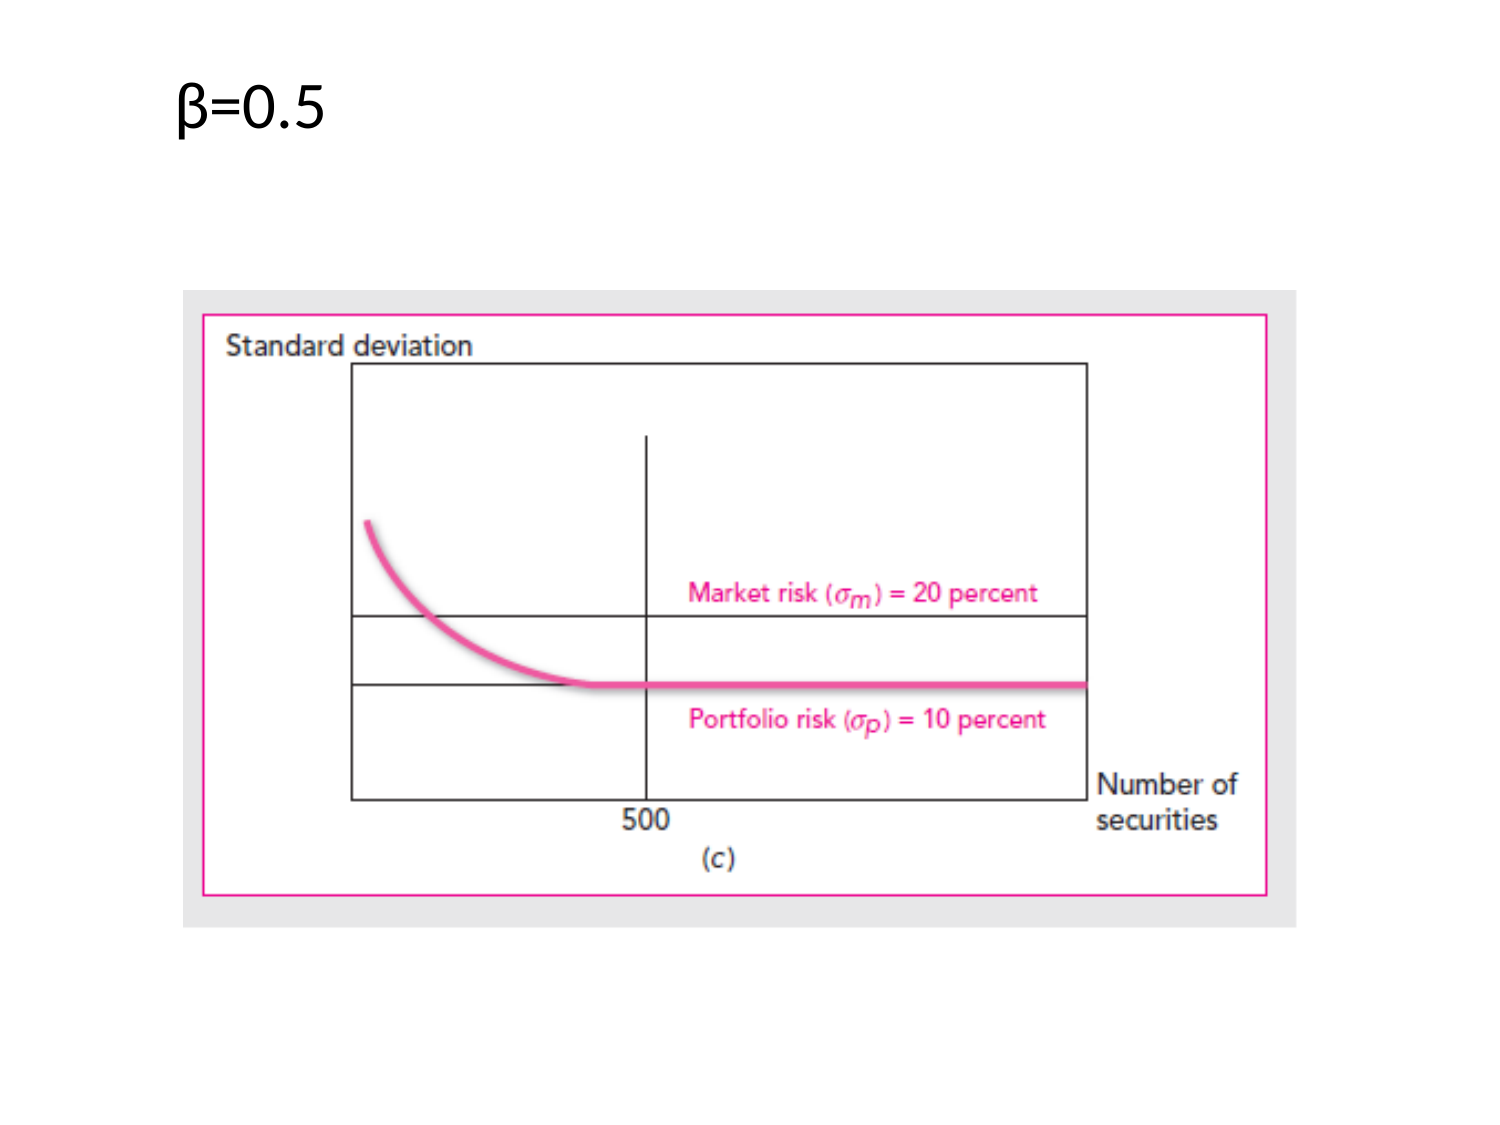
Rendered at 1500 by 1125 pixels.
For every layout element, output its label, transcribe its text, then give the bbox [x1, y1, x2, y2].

picture [182, 290, 1319, 949]
text_box β=0.5 [159, 54, 420, 150]
